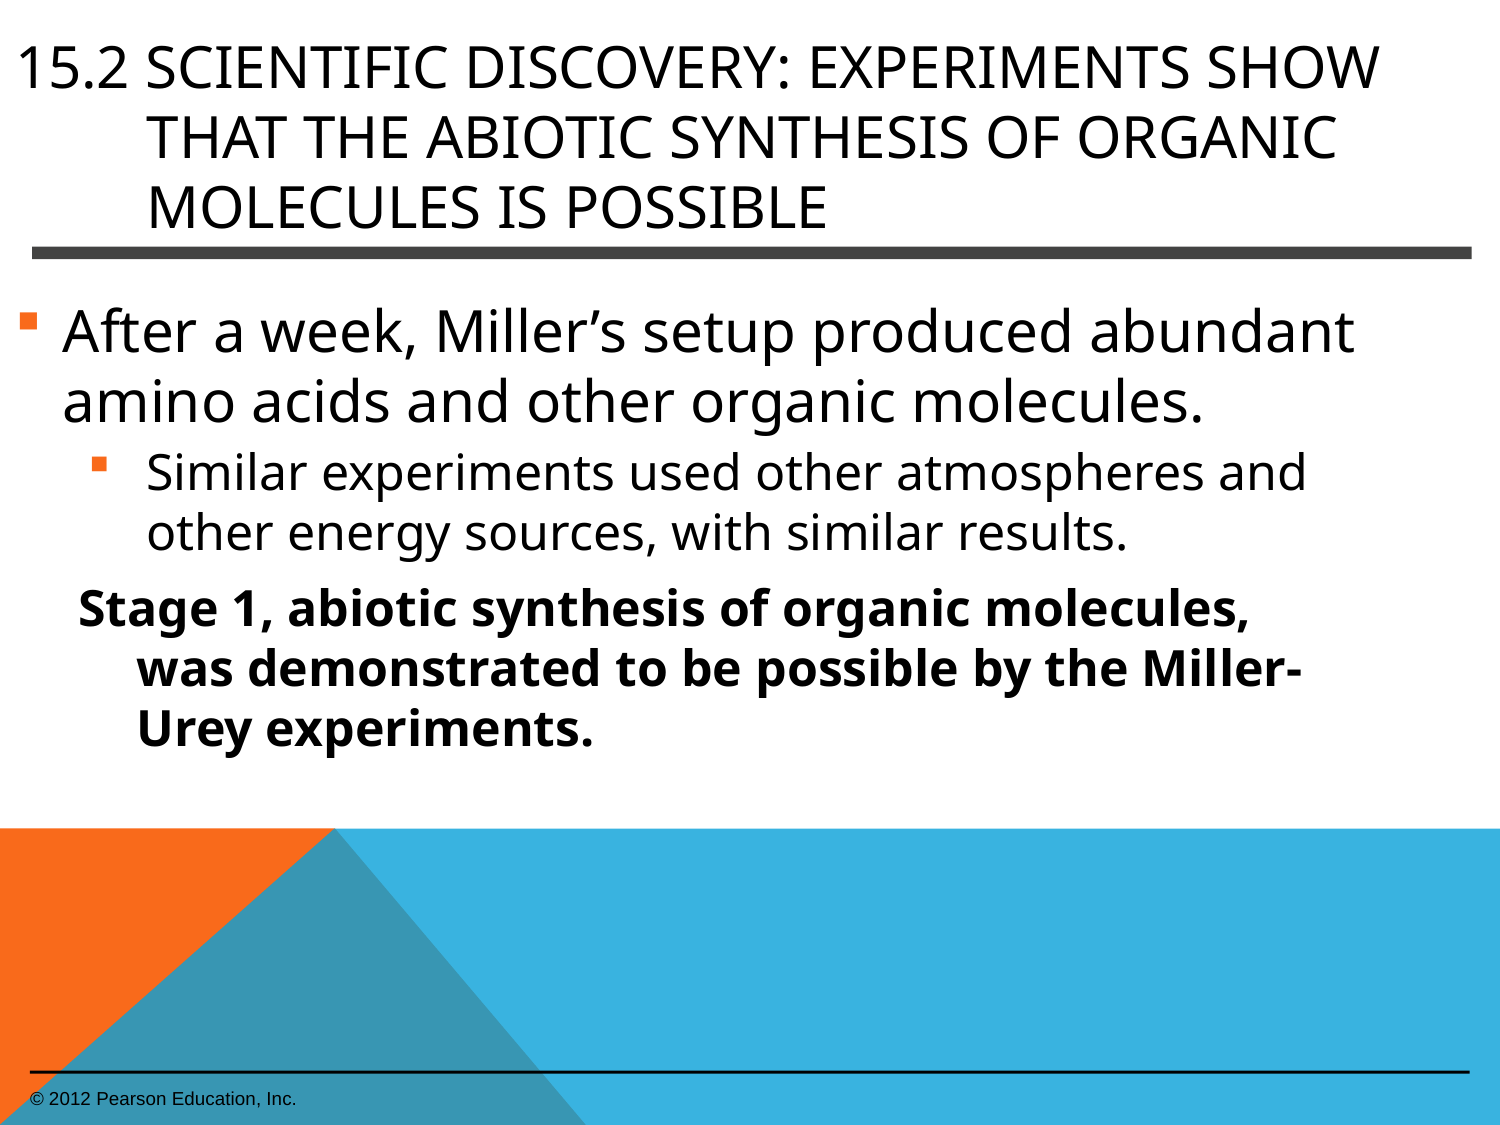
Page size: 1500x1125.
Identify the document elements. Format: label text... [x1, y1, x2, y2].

list After a week, Miller’s setup produced abundant amino acids and other organic molecules. Similar experiments used other atmospheres and other energy sources, with similar results. Stage 1, abiotic synthesis of organic molecules, was demonstrated to be possible by the Miller-Urey experiments. [0, 286, 1377, 1111]
title 15.2 SCIENTIFIC DISCOVERY: Experiments show that the abiotic synthesis of organic molecules is possible [0, 17, 1440, 253]
text_box © 2012 Pearson Education, Inc. [29, 1086, 1470, 1110]
